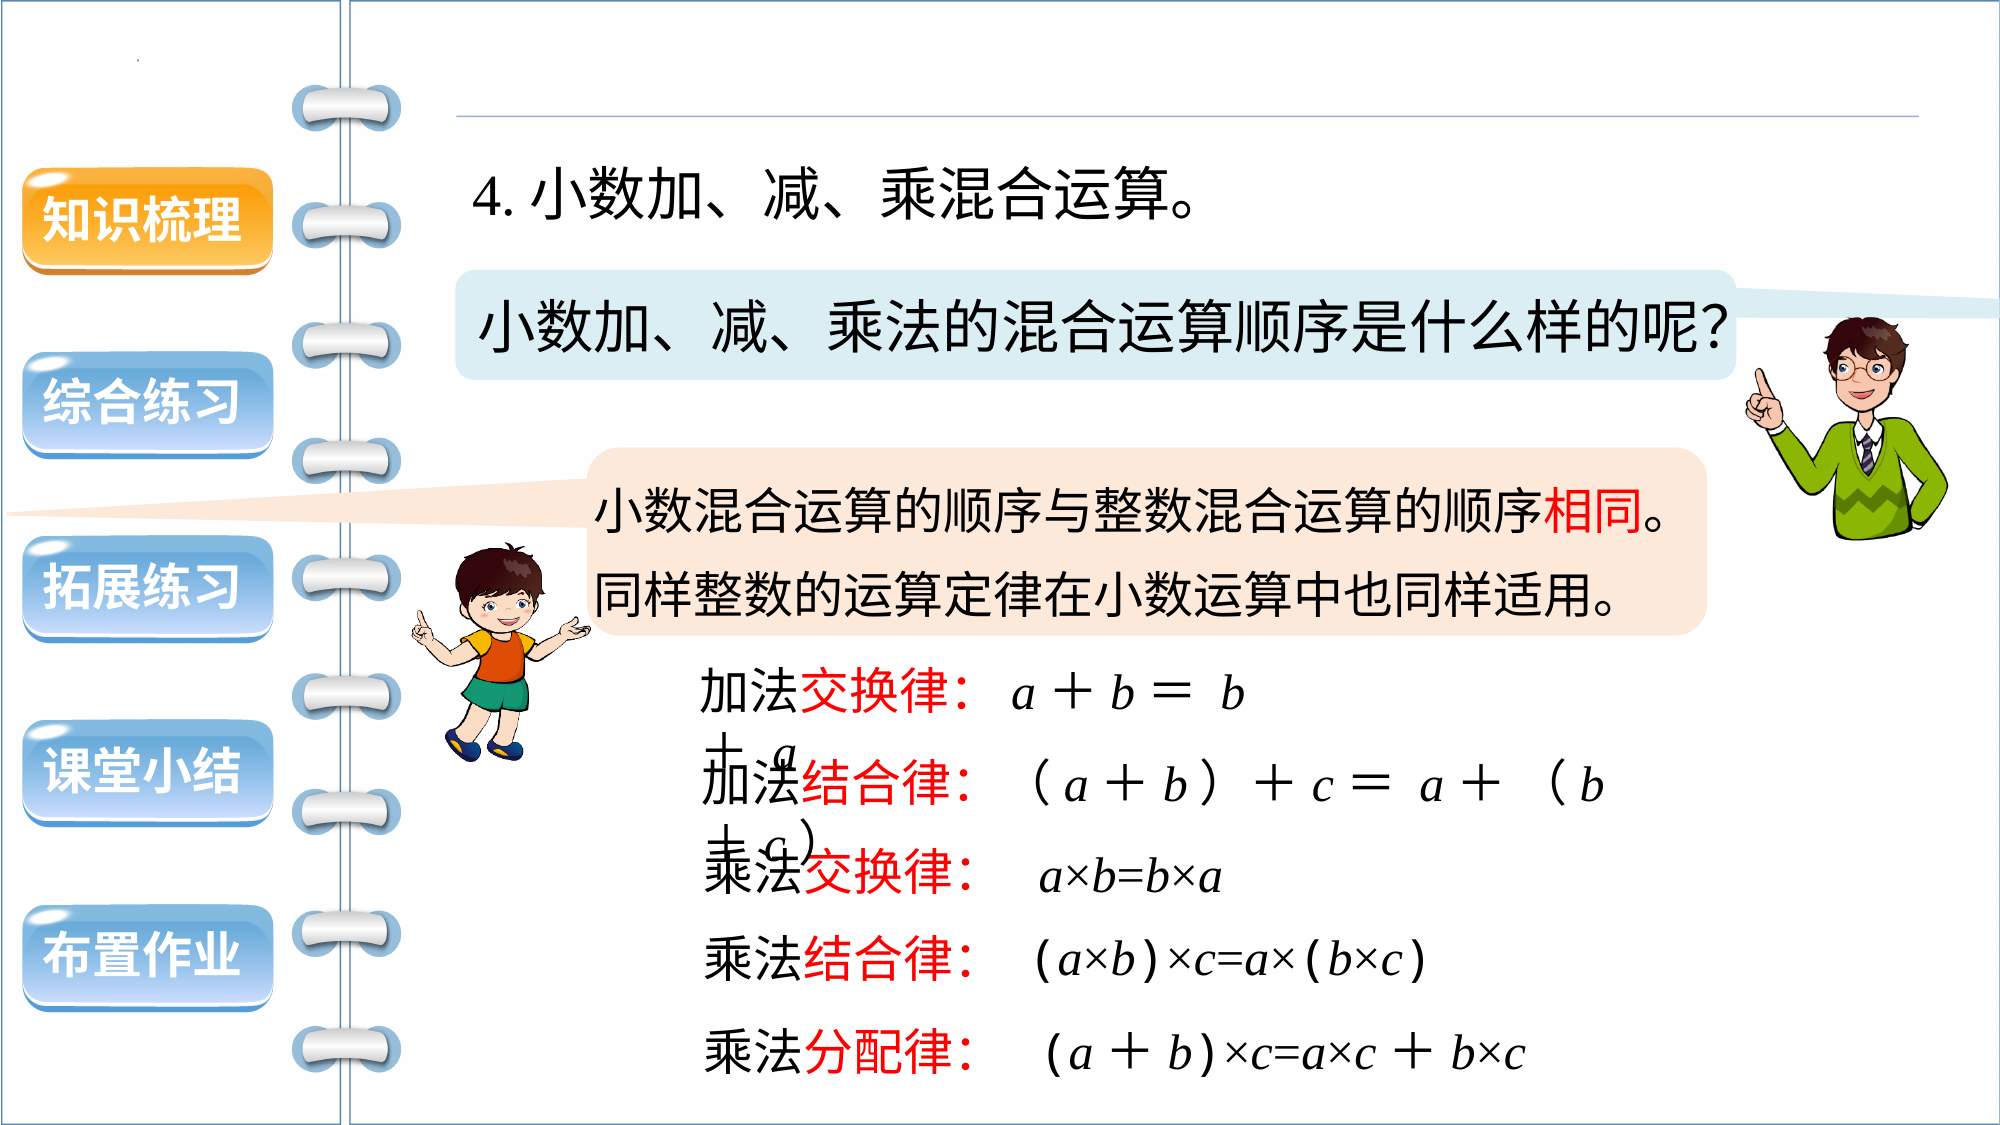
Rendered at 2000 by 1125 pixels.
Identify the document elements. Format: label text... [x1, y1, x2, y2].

text_box (a×b)×c=a×(b×c) [1012, 918, 1610, 994]
text_box 小数加、减、乘法的混合运算顺序是什么样的呢？ [456, 271, 2000, 379]
text_box 乘法结合律： [688, 920, 1019, 996]
text_box 小数混合运算的顺序与整数混合运算的顺序相同。同样整数的运算定律在小数运算中也同样适用。 [578, 447, 1735, 631]
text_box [15, 719, 274, 828]
picture [0, 0, 2000, 1125]
text_box (a＋b)×c=a×c＋b×c [1023, 1012, 2000, 1088]
text_box 4.小数加、减、乘混合运算。 [457, 149, 1703, 235]
text_box 加法交换律：a＋b＝ b ＋ a [684, 652, 1322, 788]
text_box 一级标题 [255, 0, 1756, 111]
text_box 加法结合律：（a＋b）＋c＝ a＋ （b＋c） [686, 743, 1640, 879]
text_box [15, 904, 274, 1013]
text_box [15, 167, 274, 276]
text_box a×b=b×a [1023, 879, 1414, 910]
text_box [15, 535, 274, 644]
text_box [15, 351, 274, 460]
text_box [605, 631, 1688, 635]
text_box [6, 480, 578, 526]
text_box 乘法分配律： [688, 1013, 1019, 1089]
text_box 乘法交换律： [688, 879, 1019, 908]
